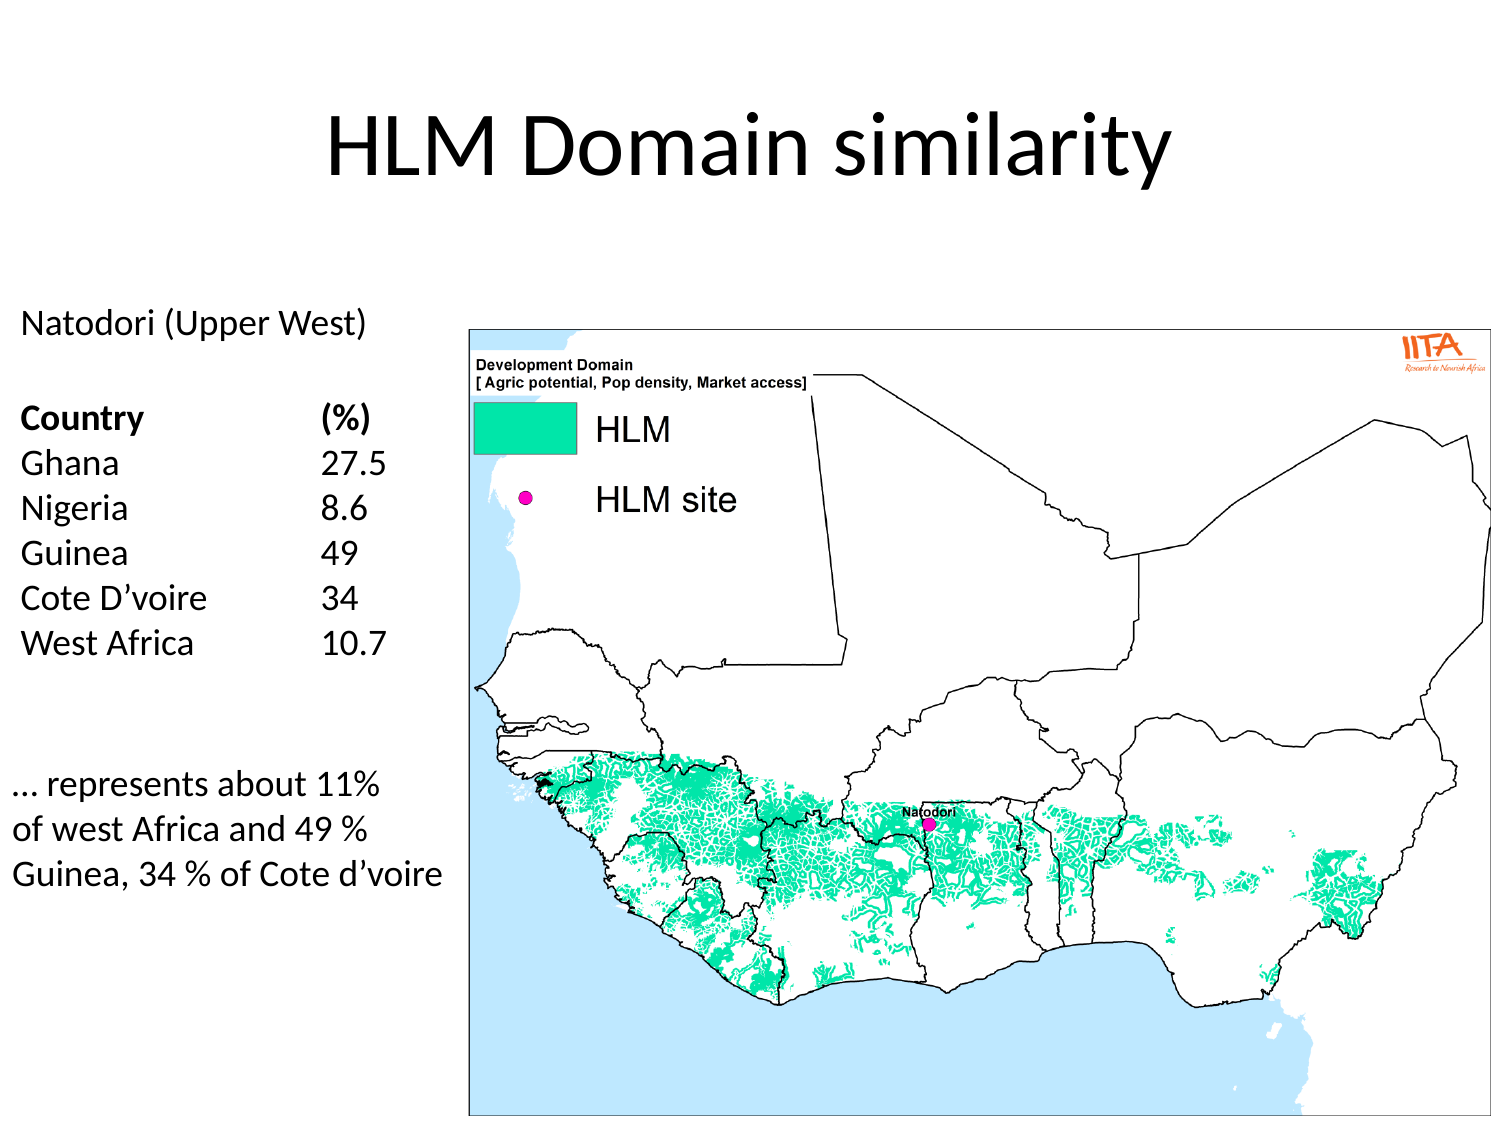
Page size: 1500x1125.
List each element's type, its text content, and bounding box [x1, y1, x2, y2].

text_box Country (%) Ghana 27.5 Nigeria 8.6 Guinea 49 Cote D’voire 34 West Africa 10.7 [5, 385, 420, 670]
title HLM Domain similarity [75, 45, 1425, 233]
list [466, 327, 1491, 1117]
text_box Natodori (Upper West) [5, 290, 420, 351]
text_box … represents about 11% of west Africa and 49 % Guinea, 34 % of Cote d’voire [0, 751, 461, 902]
